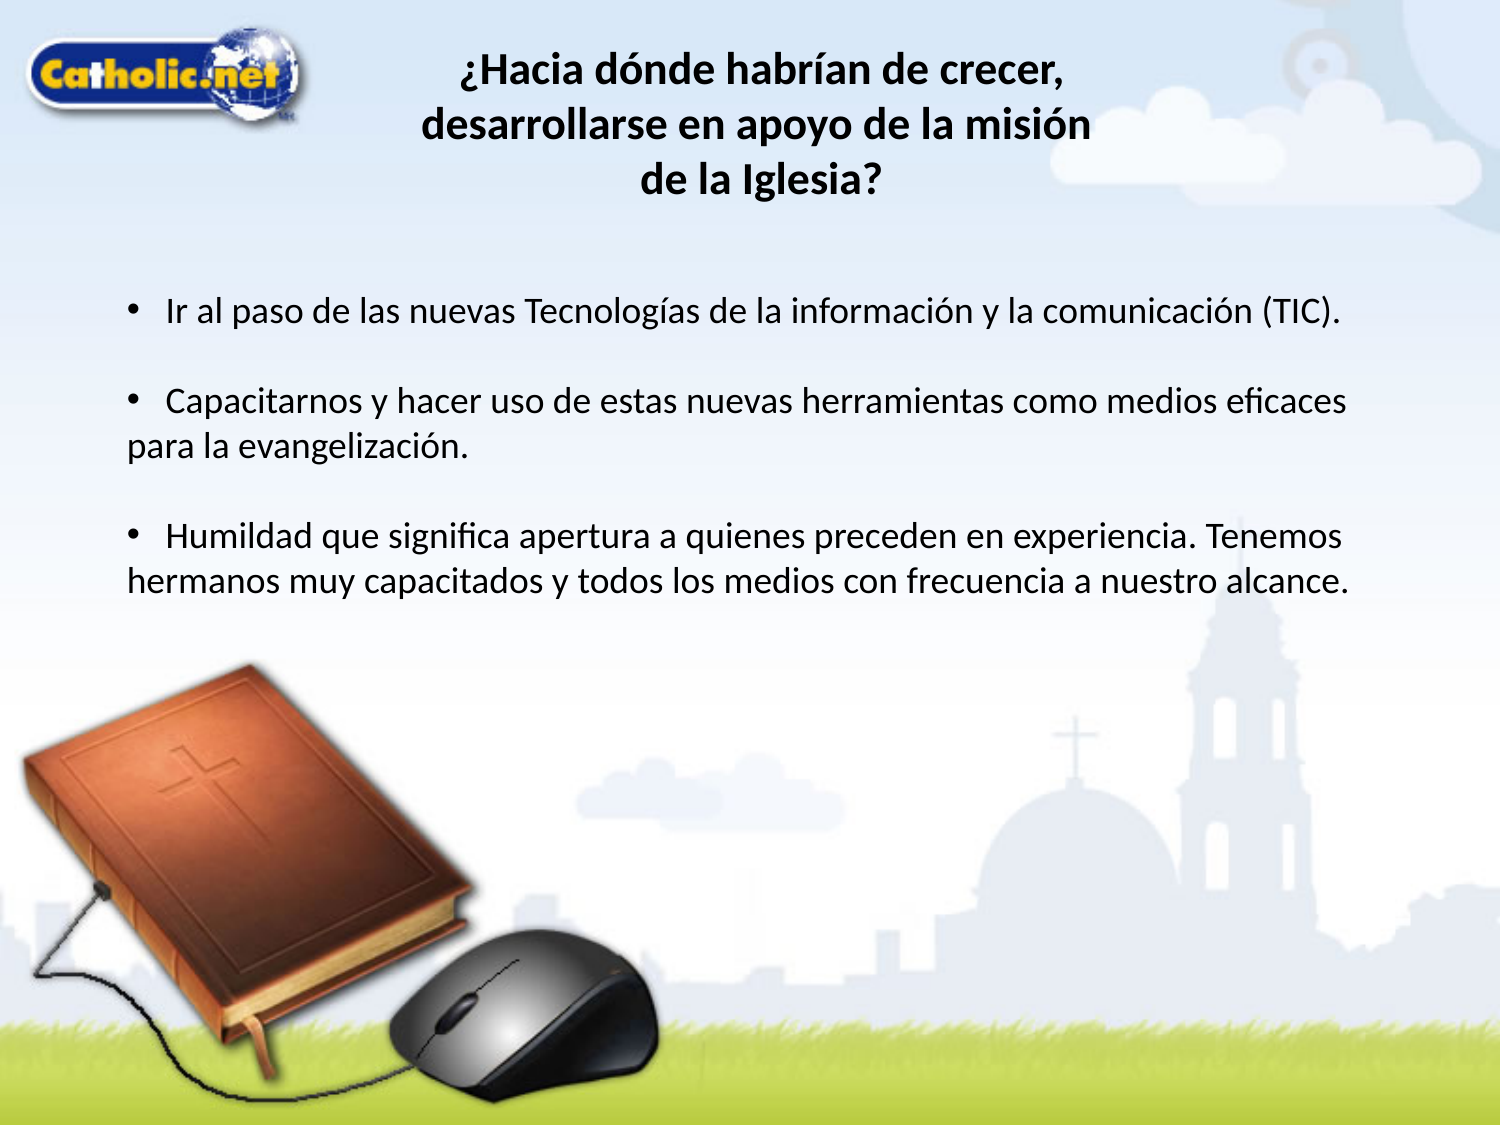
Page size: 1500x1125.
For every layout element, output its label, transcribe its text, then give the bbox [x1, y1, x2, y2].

text_box Ir al paso de las nuevas Tecnologías de la información y la comunicación (TIC). Capacitarnos y hacer uso de estas nuevas herramientas como medios eficaces para la evangelización. Humildad que significa apertura a quienes preceden en experiencia. Tenemos hermanos muy capacitados y todos los medios con frecuencia a nuestro alcance. [112, 278, 1412, 609]
picture [0, 0, 1500, 1125]
text_box ¿Hacia dónde habrían de crecer, desarrollarse en apoyo de la misión de la Iglesia? [336, 30, 1187, 271]
